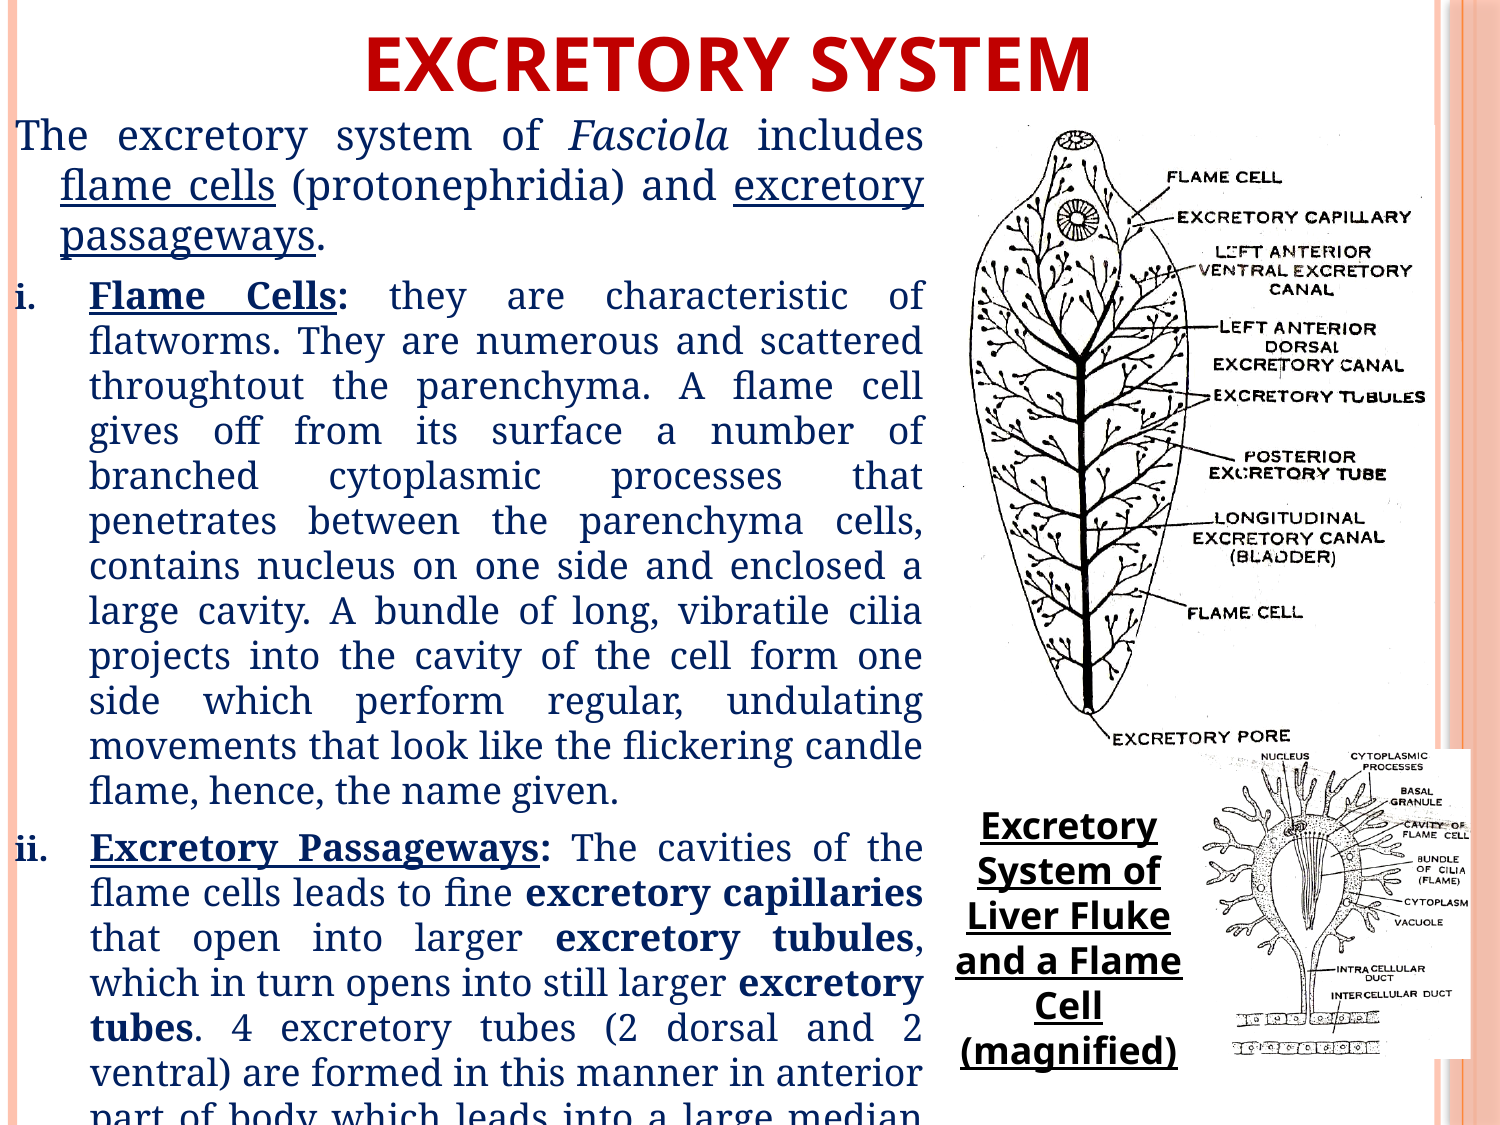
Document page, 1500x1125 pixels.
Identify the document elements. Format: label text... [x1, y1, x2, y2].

picture [1198, 749, 1472, 1059]
title Excretory System [0, 0, 1459, 114]
list The excretory system of Fasciola includes flame cells (protonephridia) and excretory passageways. Flame Cells: they are characteristic of flatworms. They are numerous and scattered throughtout the parenchyma. A flame cell gives off from its surface a number of branched cytoplasmic processes that penetrates between the parenchyma cells, contains nucleus on one side and enclosed a large cavity. A bundle of long, vibratile cilia projects into the cavity of the cell form one side which perform regular, undulating movements that look like the flickering candle flame, hence, the name given. Excretory Passageways: The cavities of the flame cells leads to fine excretory capillaries that open into larger excretory tubules, which in turn opens into still larger excretory tubes. 4 excretory tubes (2 dorsal and 2 ventral) are formed in this manner in anterior part of body which leads into a large median duct, the longitudinal excretory canal or bladder which opens out by excretory pore. All have simple cuboidal ciliated epithelium except the bladder (nonciliated wall). Functions: Ultrafilteration and Reabsorption. [0, 101, 939, 1125]
text_box Excretory System of Liver Fluke and a Flame Cell (magnified) [938, 794, 1199, 1080]
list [962, 124, 1436, 752]
